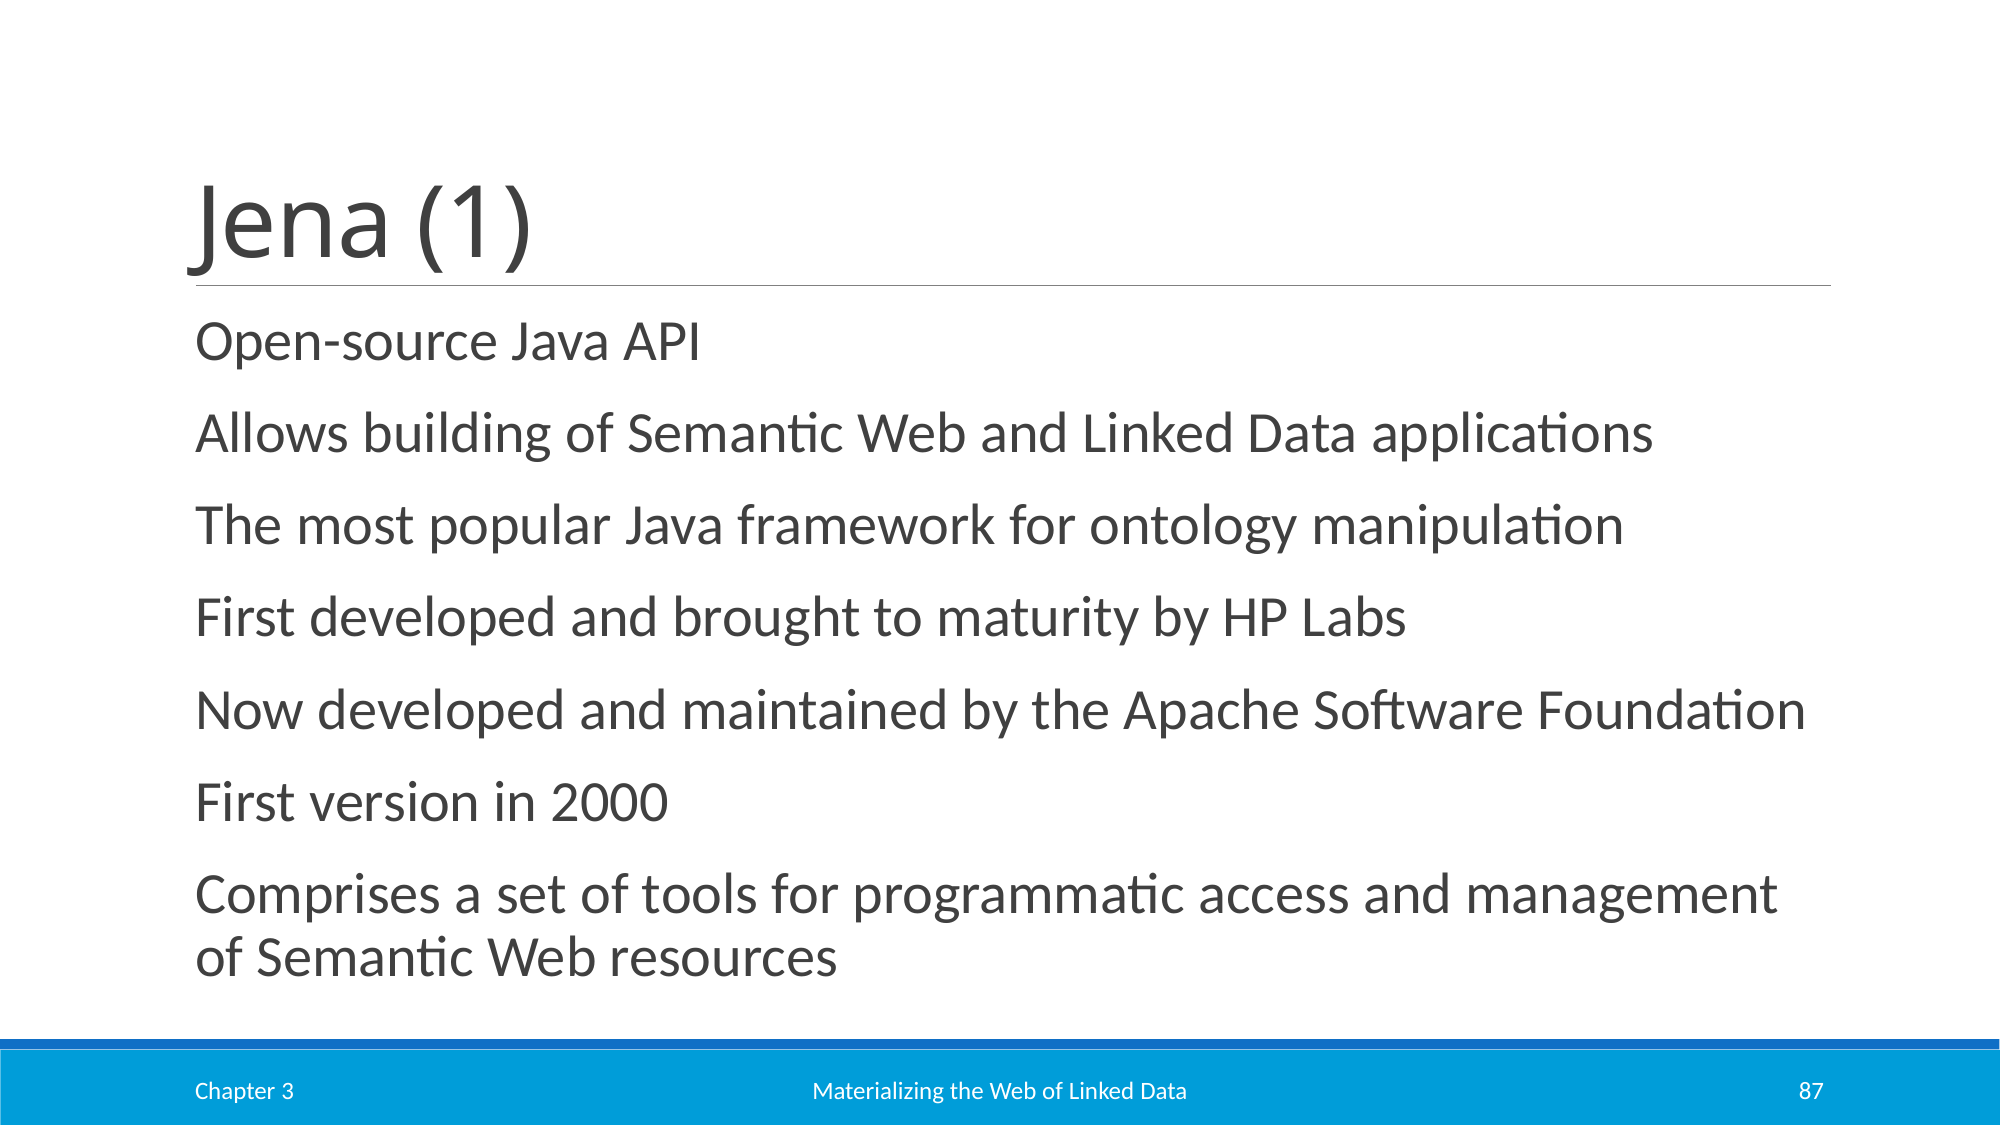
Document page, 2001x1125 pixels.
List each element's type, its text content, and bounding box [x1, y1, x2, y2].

slide_number 87 [1624, 1059, 1840, 1120]
footer Materializing the Web of Linked Data [604, 1059, 1396, 1120]
title Jena (1) [180, 47, 1830, 285]
slide_number Chapter 3 [180, 1059, 586, 1120]
list Open-source Java API Allows building of Semantic Web and Linked Data applications The most popular Java framework for ontology manipulation First developed and brought to maturity by HP Labs Now developed and maintained by the Apache Software Foundation First version in 2000 Comprises a set of tools for programmatic access and management of Semantic Web resources [180, 302, 1830, 963]
